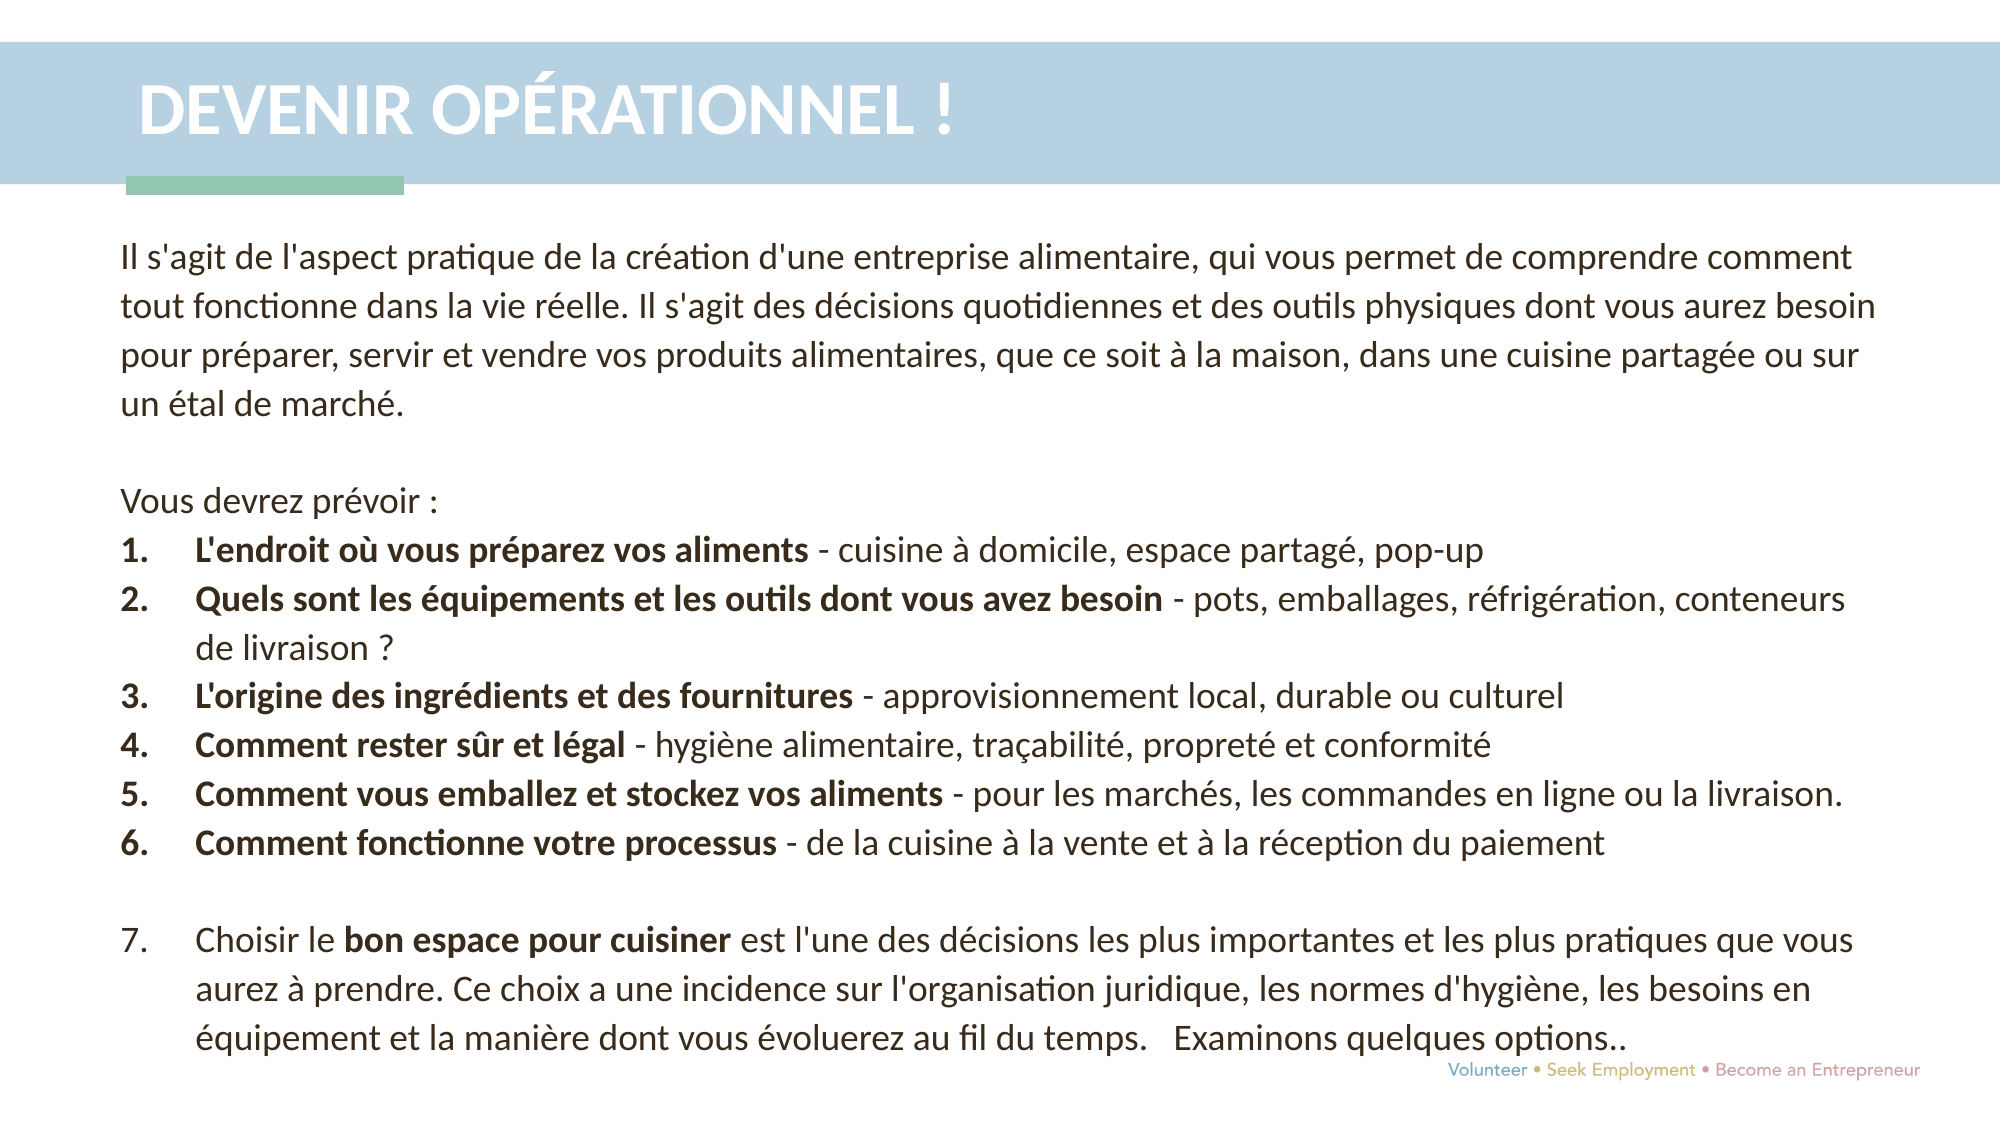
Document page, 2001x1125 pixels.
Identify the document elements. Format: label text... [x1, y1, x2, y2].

picture [1418, 1046, 1971, 1103]
list Il s'agit de l'aspect pratique de la création d'une entreprise alimentaire, qui vous permet de comprendre comment tout fonctionne dans la vie réelle. Il s'agit des décisions quotidiennes et des outils physiques dont vous aurez besoin pour préparer, servir et vendre vos produits alimentaires, que ce soit à la maison, dans une cuisine partagée ou sur un étal de marché. Vous devrez prévoir : L'endroit où vous préparez vos aliments - cuisine à domicile, espace partagé, pop-up Quels sont les équipements et les outils dont vous avez besoin - pots, emballages, réfrigération, conteneurs de livraison ? L'origine des ingrédients et des fournitures - approvisionnement local, durable ou culturel Comment rester sûr et légal - hygiène alimentaire, traçabilité, propreté et conformité Comment vous emballez et stockez vos aliments - pour les marchés, les commandes en ligne ou la livraison. Comment fonctionne votre processus - de la cuisine à la vente et à la réception du paiement Choisir le bon espace pour cuisiner est l'une des décisions les plus importantes et les plus pratiques que vous aurez à prendre. Ce choix a une incidence sur l'organisation juridique, les normes d'hygiène, les besoins en équipement et la manière dont vous évoluerez au fil du temps. Examinons quelques options.. [105, 221, 1895, 988]
list DEVENIR OPÉRATIONNEL ! [123, 51, 1913, 170]
